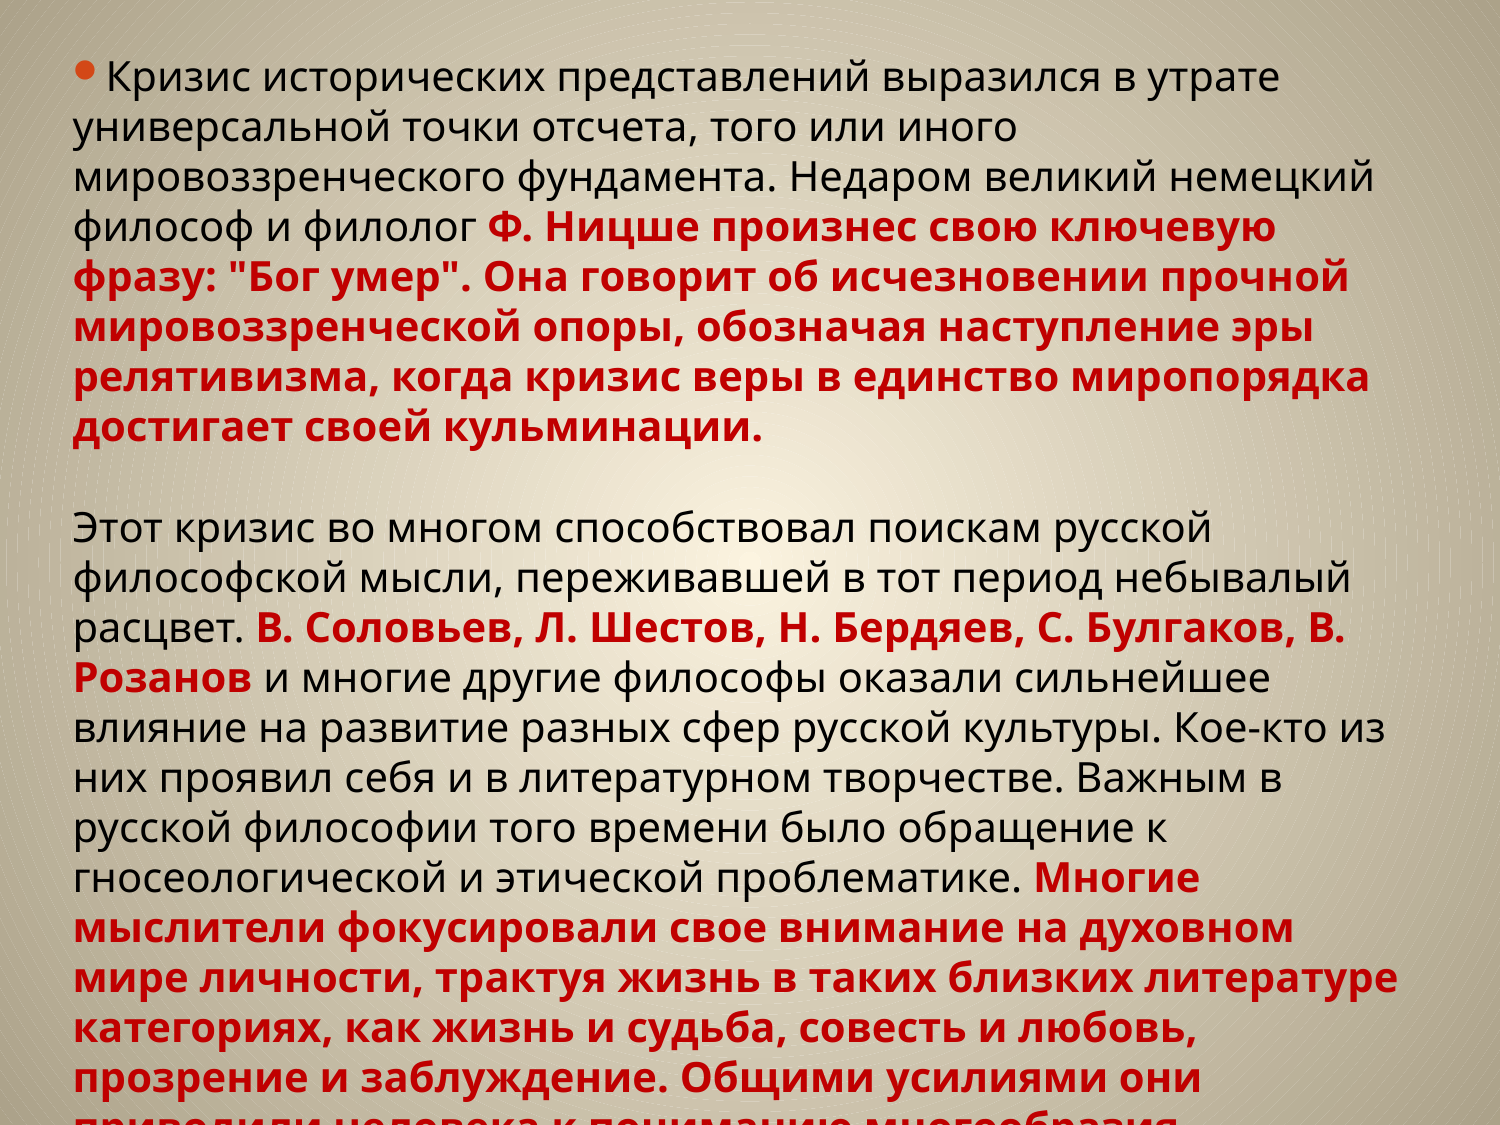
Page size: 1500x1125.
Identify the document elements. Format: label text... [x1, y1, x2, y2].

list Кризис исторических представлений выразился в утрате универсальной точки отсчета, того или иного мировоззренческого фундамента. Недаром великий немецкий философ и филолог Ф. Ницше произнес свою ключевую фразу: "Бог умер". Она говорит об исчезновении прочной мировоззренческой опоры, обозначая наступление эры релятивизма, когда кризис веры в единство миропорядка достигает своей кульминации. Этот кризис во многом способствовал поискам русской философской мысли, переживавшей в тот период небывалый расцвет. В. Соловьев, Л. Шестов, Н. Бердяев, С. Булгаков, В. Розанов и многие другие философы оказали сильнейшее влияние на развитие разных сфер русской культуры. Кое-кто из них проявил себя и в литературном творчестве. Важным в русской философии того времени было обращение к гносеологической и этической проблематике. Многие мыслители фокусировали свое внимание на духовном мире личности, трактуя жизнь в таких близких литературе категориях, как жизнь и судьба, совесть и любовь, прозрение и заблуждение. Общими усилиями они приводили человека к пониманию многообразия реального, практического и внутреннего, духовного опыта [64, 42, 1415, 786]
